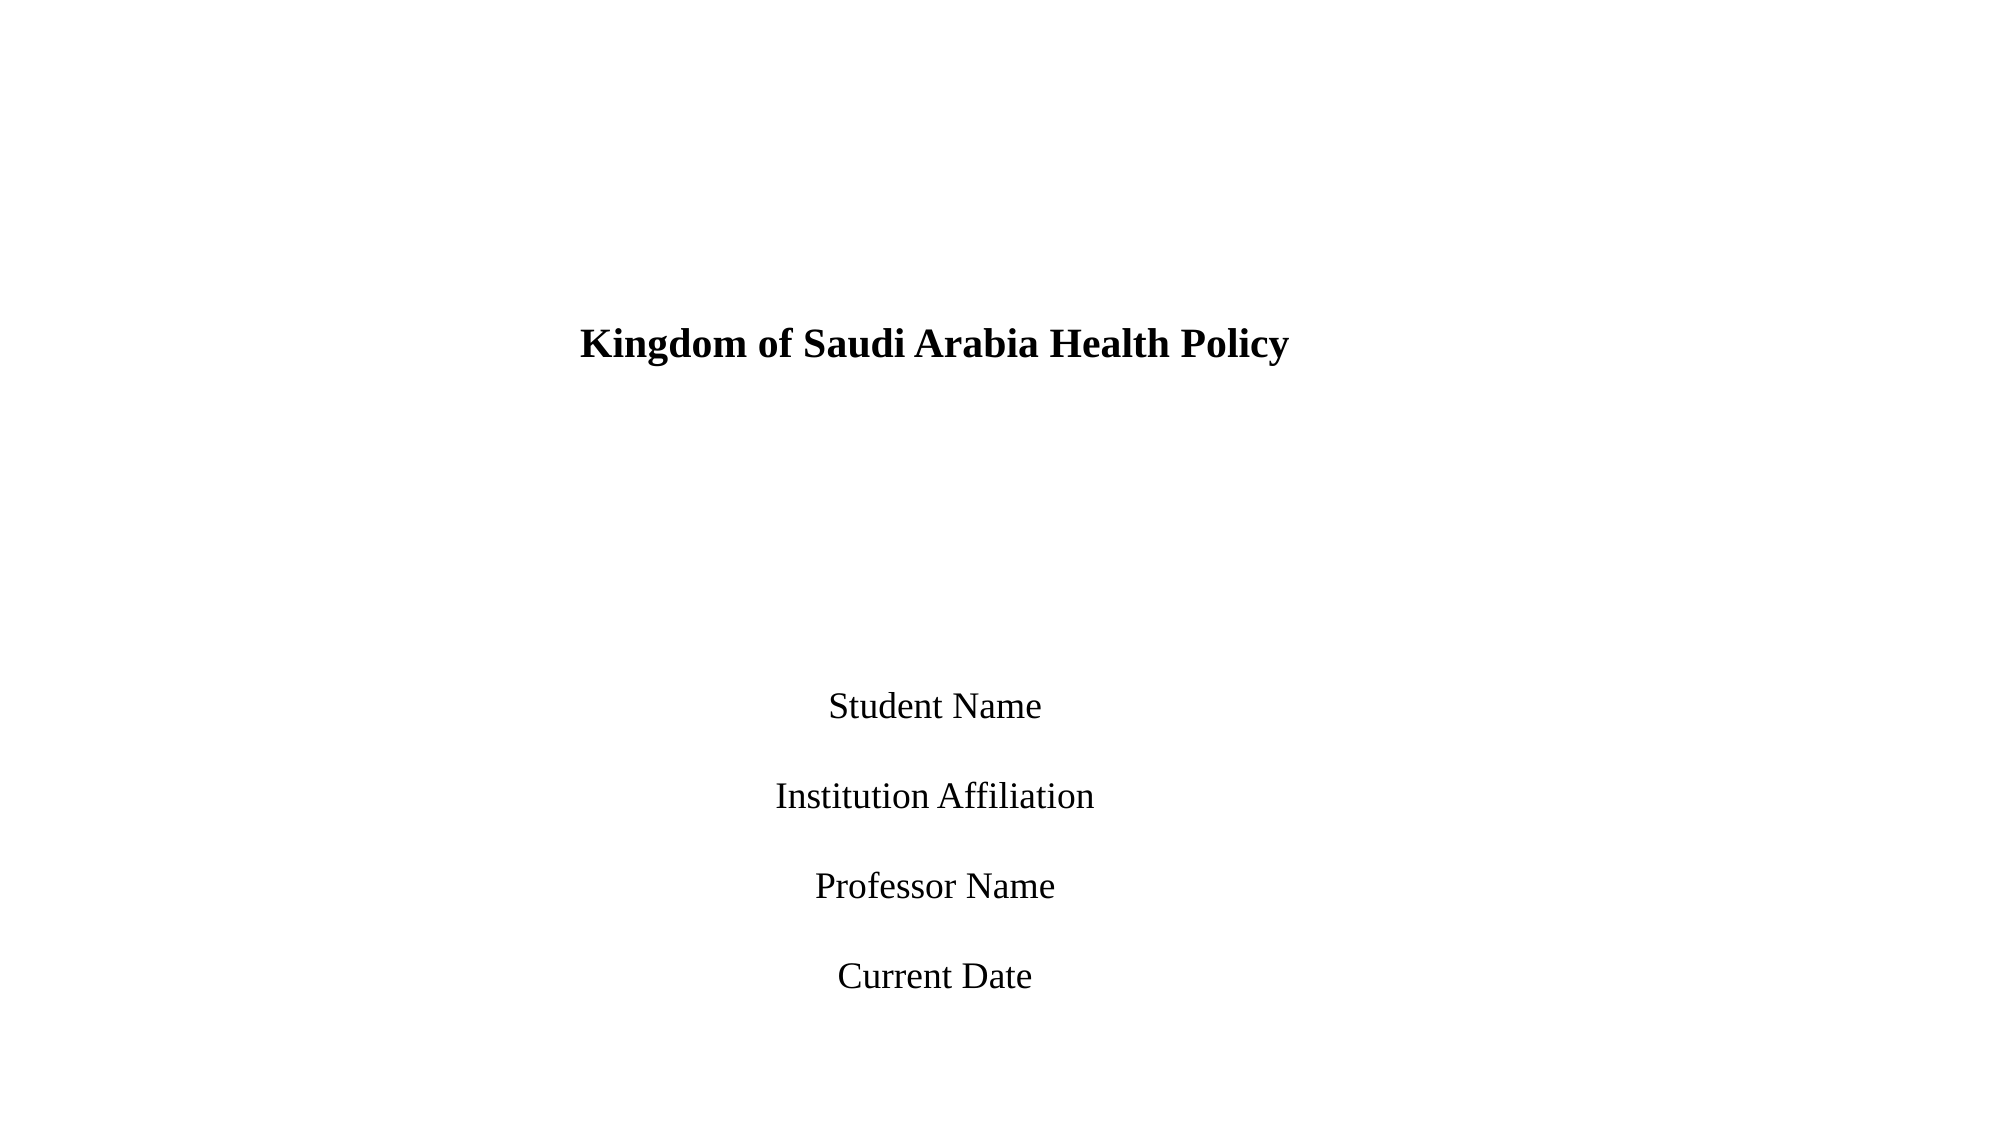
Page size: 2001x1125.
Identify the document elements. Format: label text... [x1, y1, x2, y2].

text_box Kingdom of Saudi Arabia Health Policy Student Name Institution Affiliation Professor Name Current Date [191, 258, 1605, 1004]
